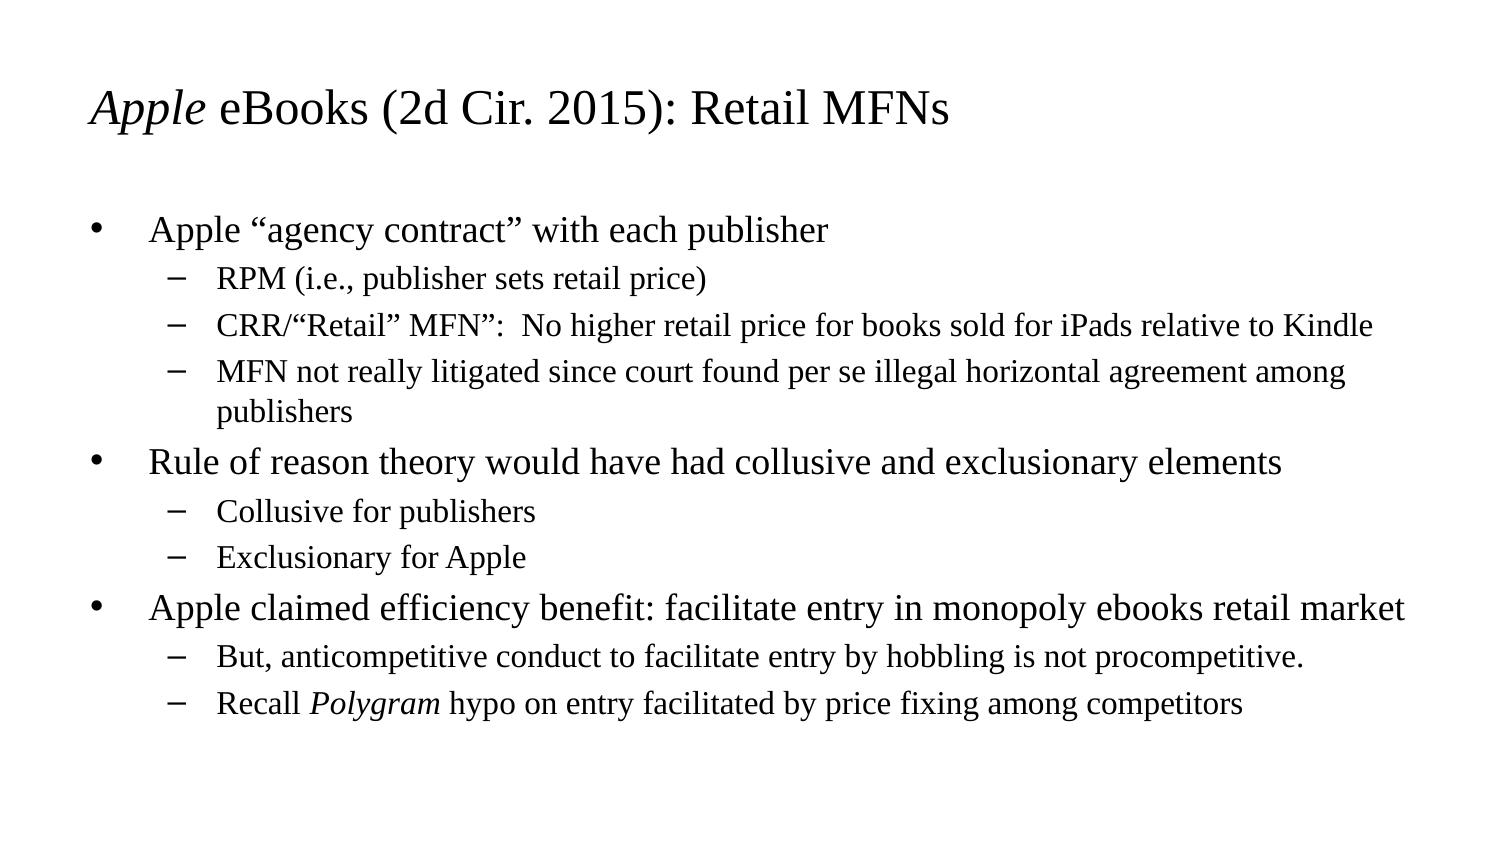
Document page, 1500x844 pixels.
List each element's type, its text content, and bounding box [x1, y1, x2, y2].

list Apple “agency contract” with each publisher RPM (i.e., publisher sets retail price) CRR/“Retail” MFN”: No higher retail price for books sold for iPads relative to Kindle MFN not really litigated since court found per se illegal horizontal agreement among publishers Rule of reason theory would have had collusive and exclusionary elements Collusive for publishers Exclusionary for Apple Apple claimed efficiency benefit: facilitate entry in monopoly ebooks retail market But, anticompetitive conduct to facilitate entry by hobbling is not procompetitive. Recall Polygram hypo on entry facilitated by price fixing among competitors [75, 196, 1425, 754]
title Apple eBooks (2d Cir. 2015): Retail MFNs [75, 33, 1425, 175]
